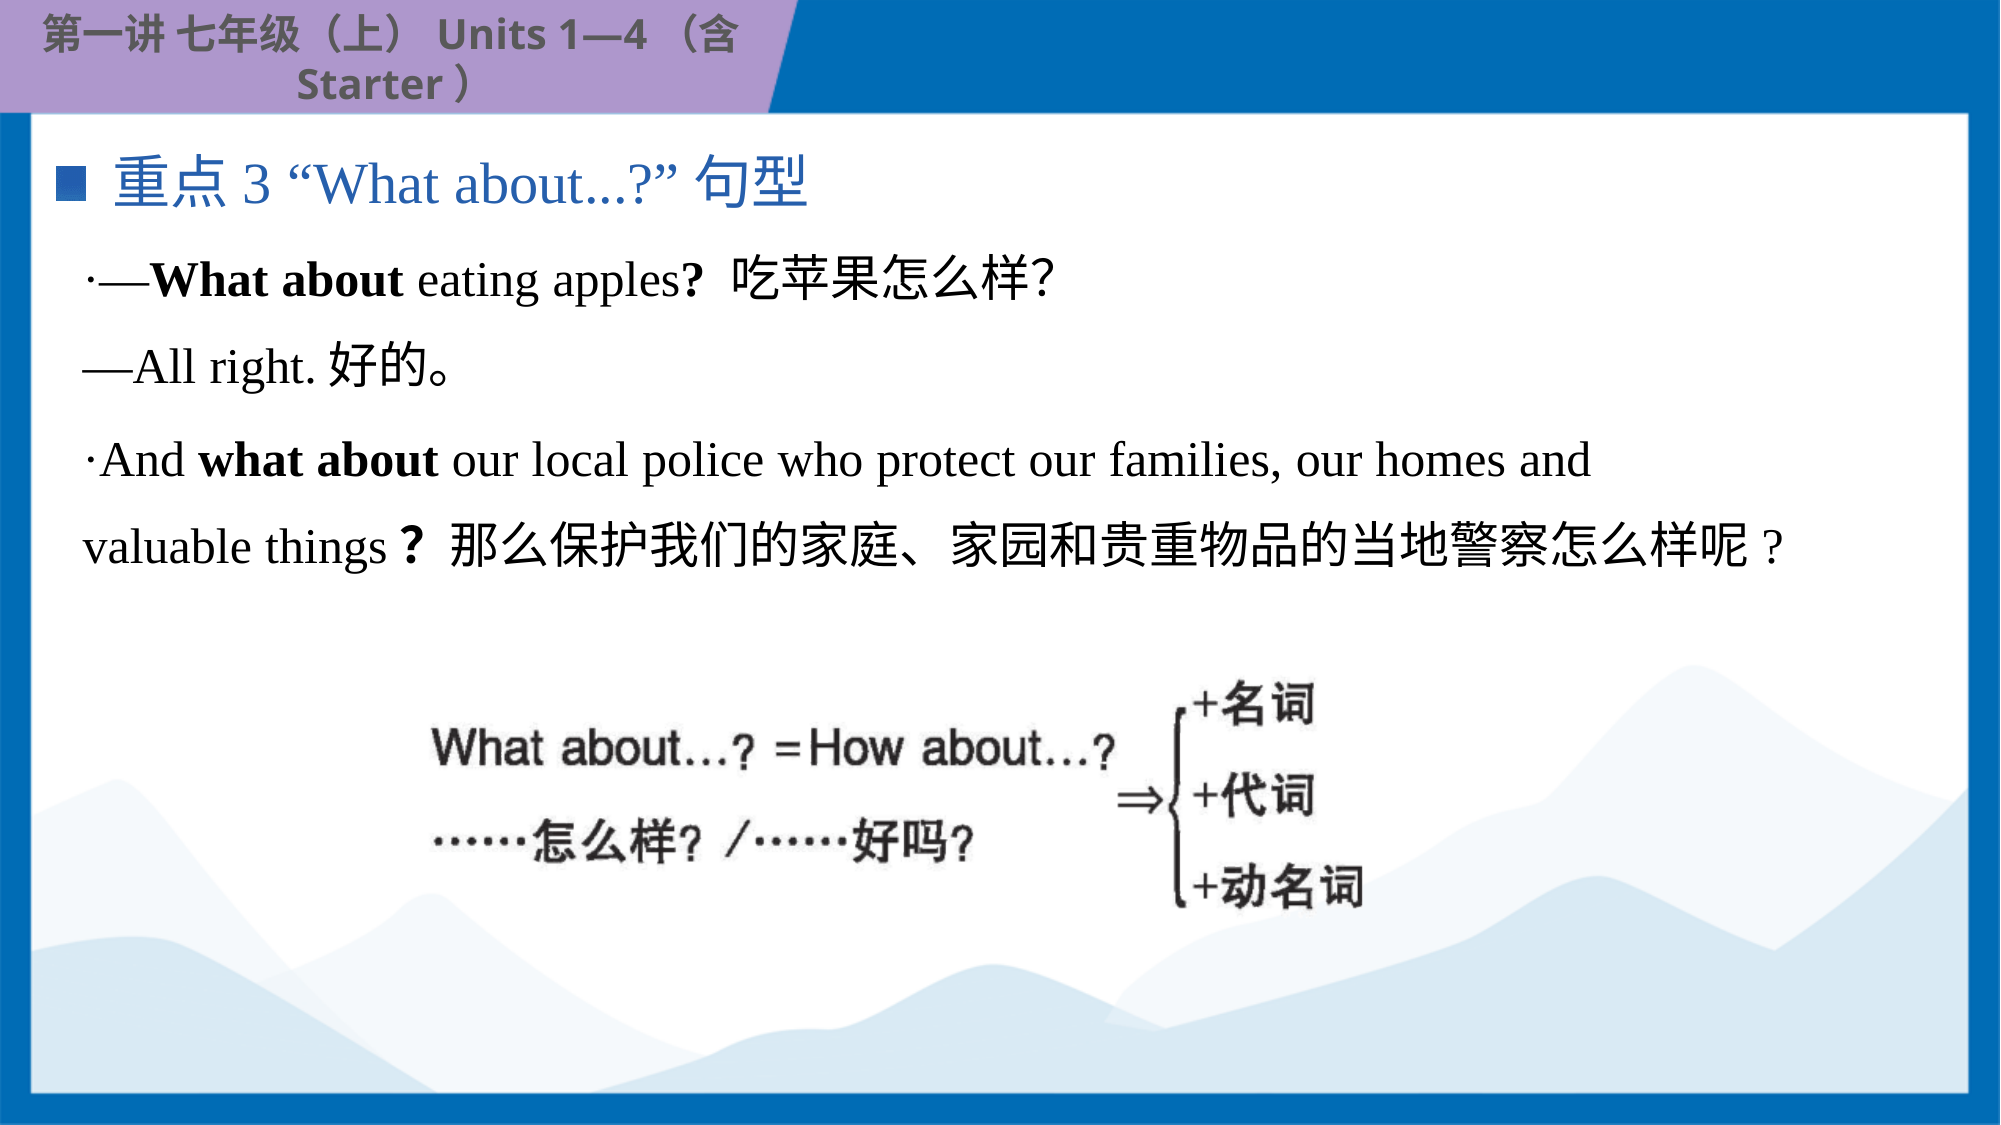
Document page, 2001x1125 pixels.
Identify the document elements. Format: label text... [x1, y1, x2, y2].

text_box 重点3 “What about...?”句型 [112, 144, 1917, 215]
text_box ·—What about eating apples? 吃苹果怎么样？ —All right.好的。 [82, 214, 1190, 385]
text_box ·And what about our local police who protect our families, our homes and valuable things？那么保护我们的家庭、家园和贵重物品的当地警察怎么样呢? [82, 394, 1917, 564]
picture [0, 0, 2000, 1125]
